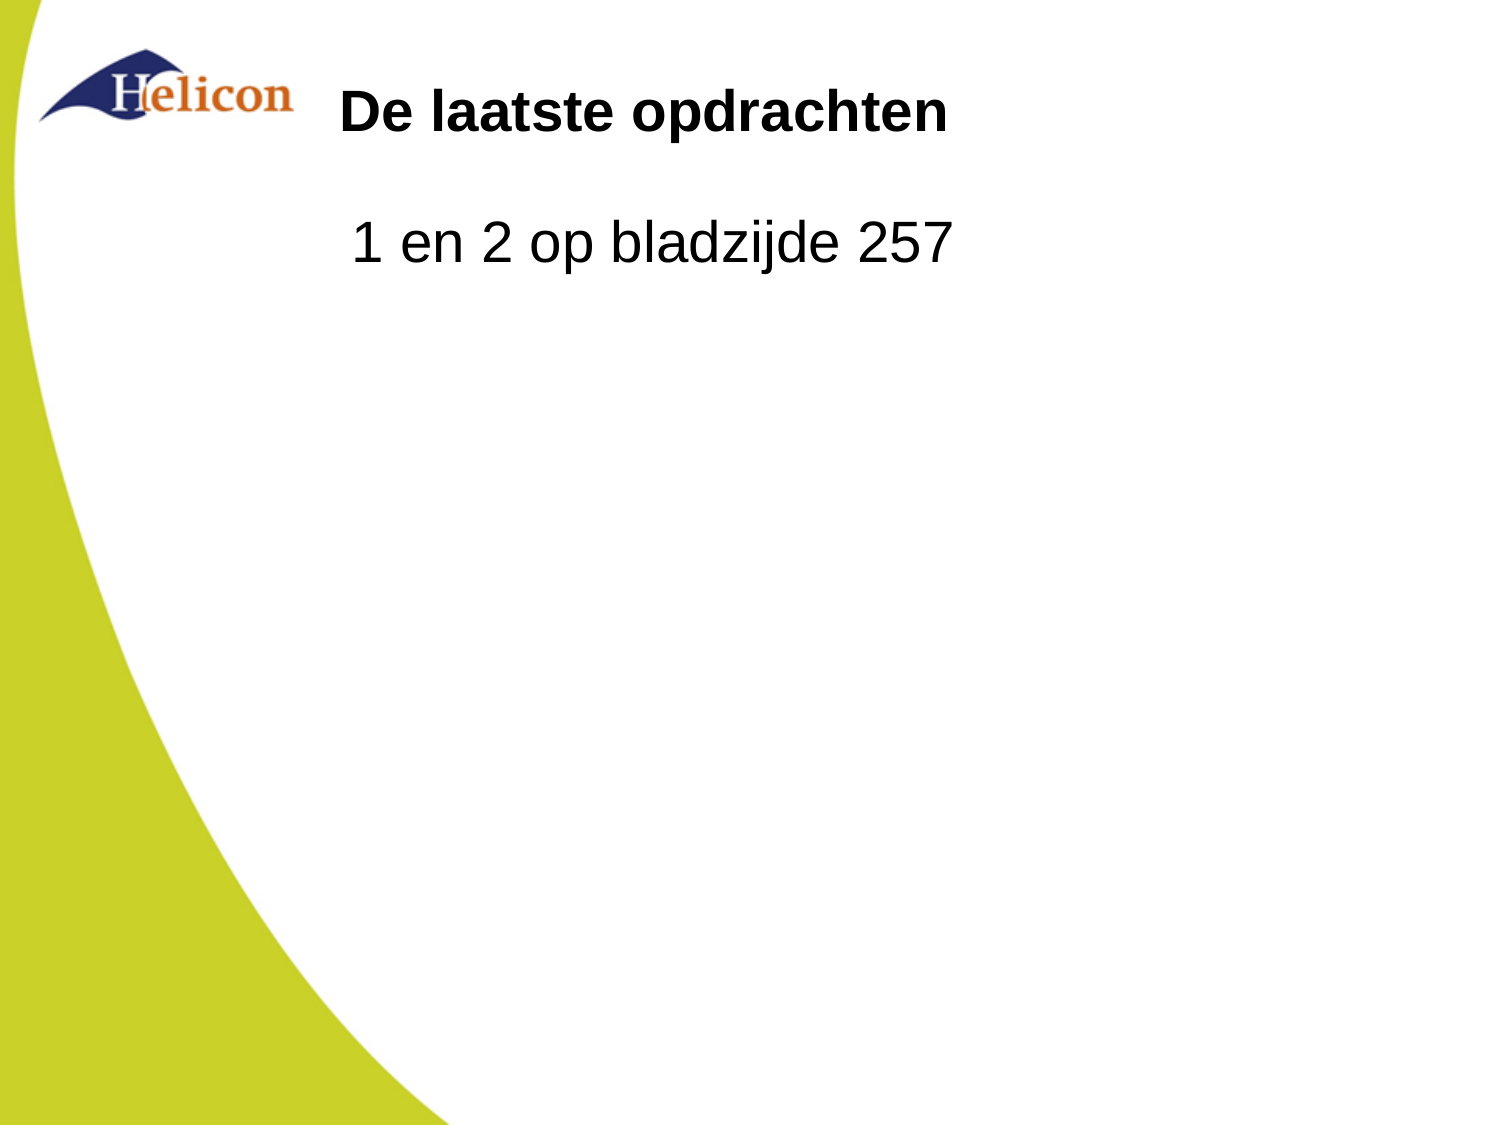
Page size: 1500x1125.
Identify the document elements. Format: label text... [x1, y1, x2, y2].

title De laatste opdrachten [324, 54, 1415, 161]
list 1 en 2 op bladzijde 257 [336, 196, 1425, 1005]
picture [0, 0, 1500, 1125]
